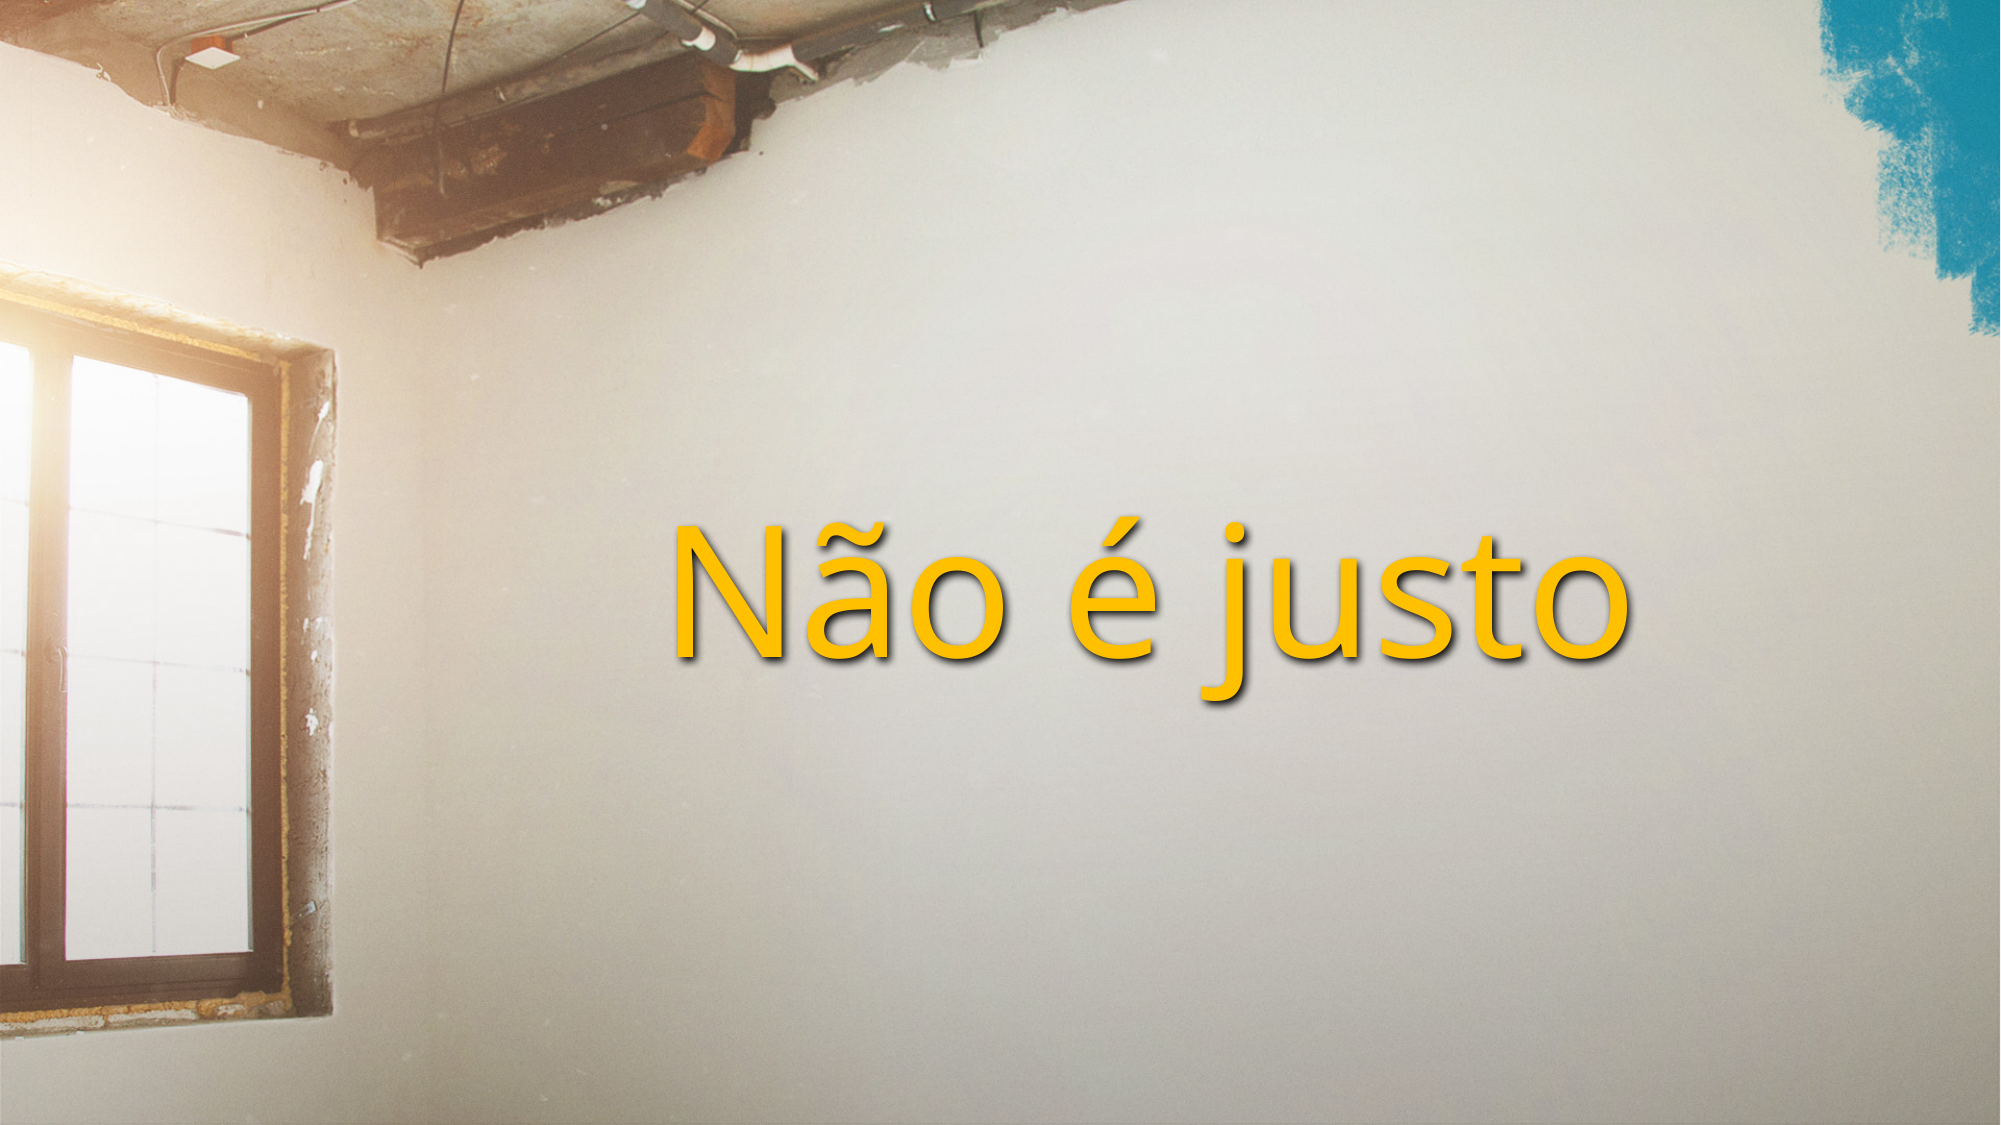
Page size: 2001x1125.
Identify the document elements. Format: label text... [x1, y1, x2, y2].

picture [0, 0, 2001, 1125]
text_box Não é justo [471, 467, 1827, 702]
